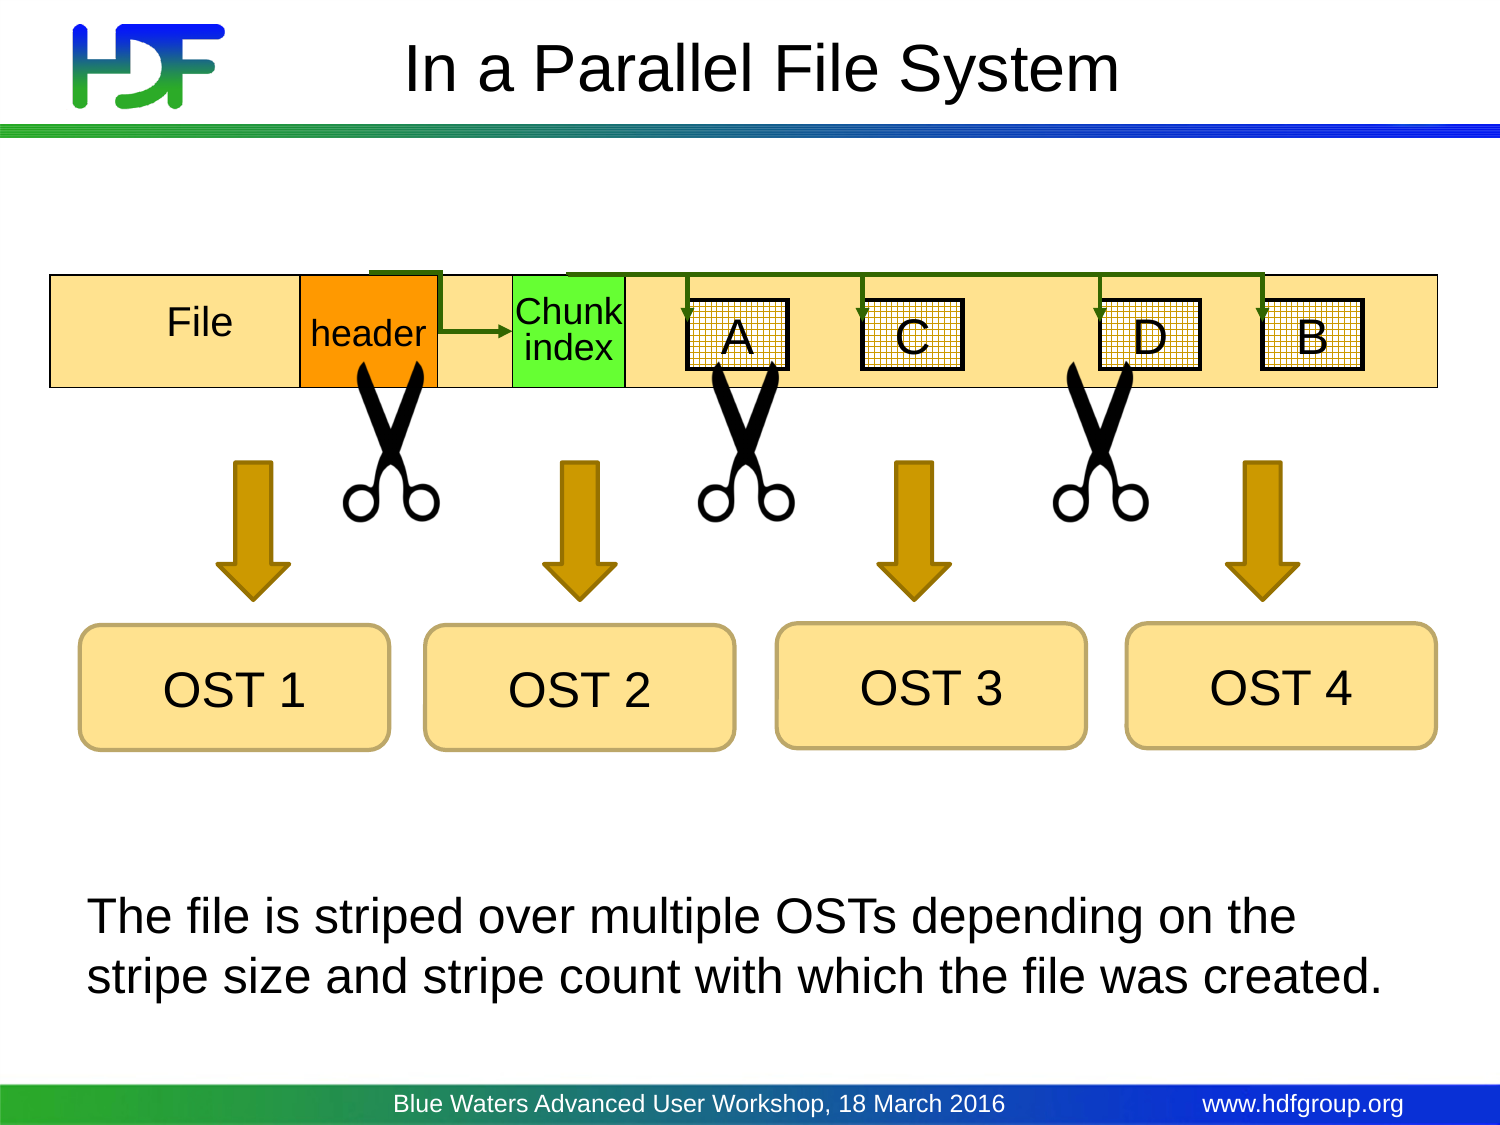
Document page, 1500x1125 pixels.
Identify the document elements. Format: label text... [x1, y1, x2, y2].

text_box [876, 460, 953, 603]
text_box File [62, 287, 294, 353]
picture [0, 0, 1500, 1125]
text_box OST 4 [1124, 621, 1439, 751]
text_box OST 3 [774, 621, 1089, 751]
text_box [1224, 460, 1301, 603]
text_box [542, 460, 618, 603]
text_box [50, 275, 295, 388]
footer Blue Waters Advanced User Workshop, 18 March 2016 [374, 1087, 1026, 1125]
text_box The file is striped over multiple OSTs depending on the stripe size and stripe count with which the file was created. [71, 876, 1438, 1011]
text_box [215, 460, 292, 603]
text_box OST 2 [422, 622, 737, 753]
text_box OST 1 [77, 622, 392, 753]
title In a Parallel File System [187, 24, 1338, 113]
text_box [1265, 275, 1438, 388]
text_box B [1266, 299, 1363, 369]
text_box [299, 272, 1263, 388]
